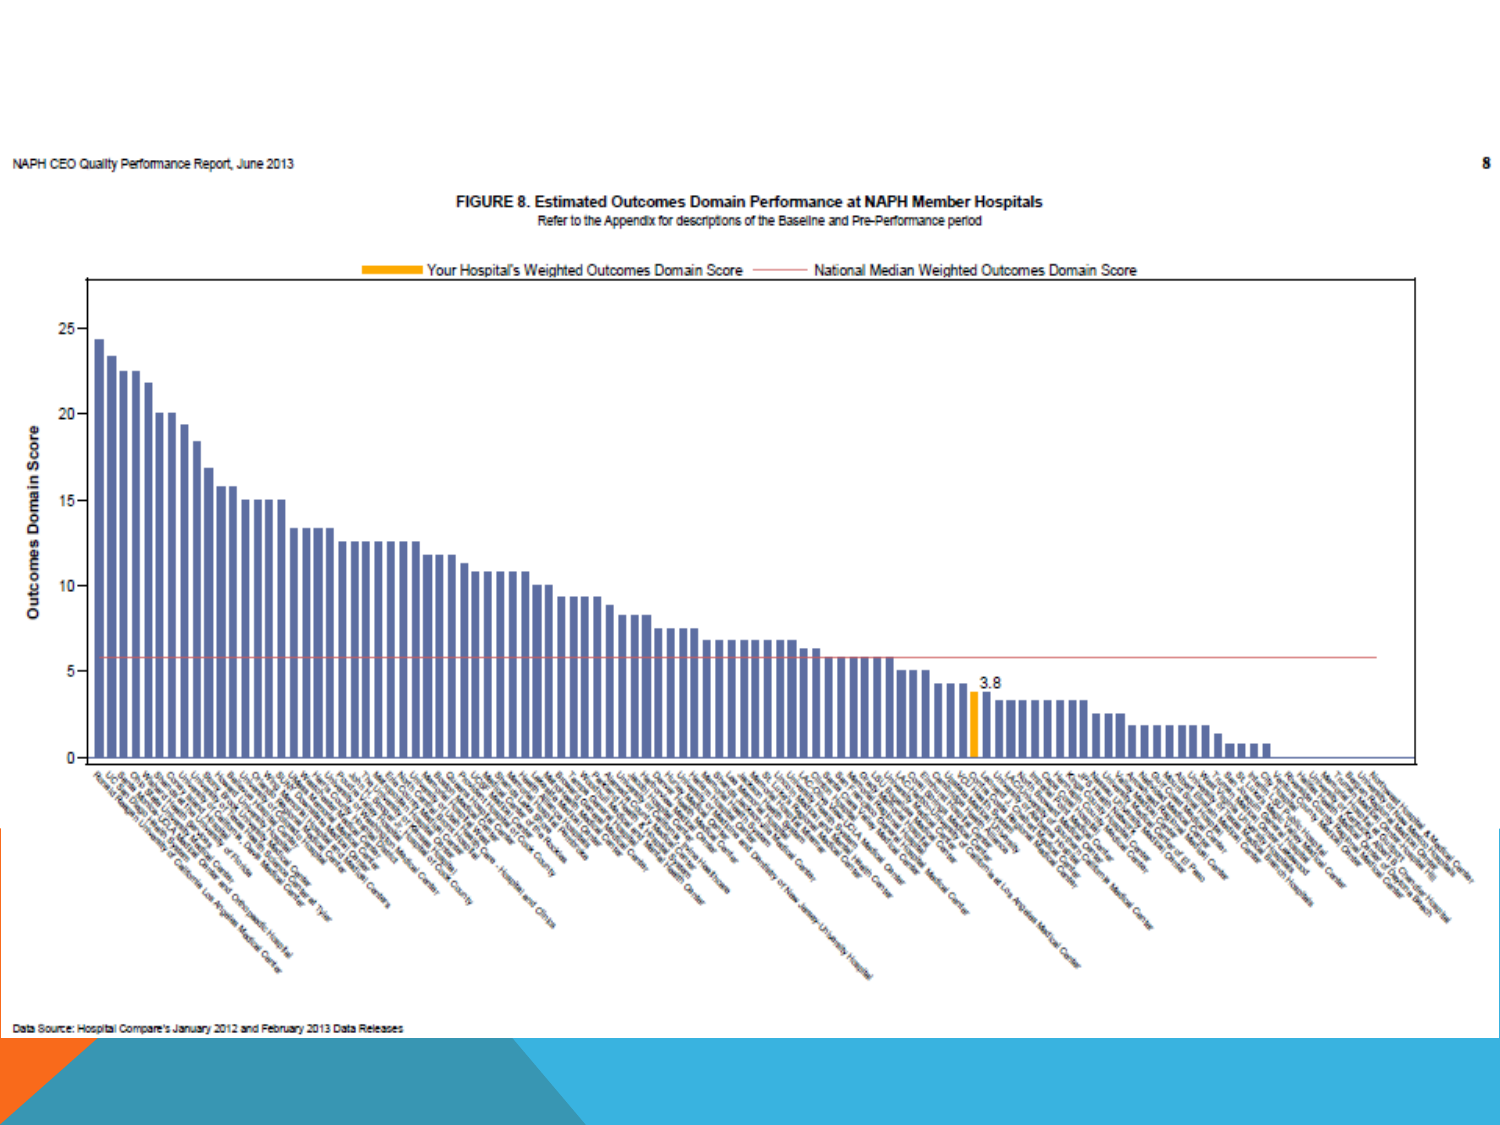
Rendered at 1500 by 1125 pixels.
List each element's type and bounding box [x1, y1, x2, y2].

picture [1, 144, 1499, 1038]
